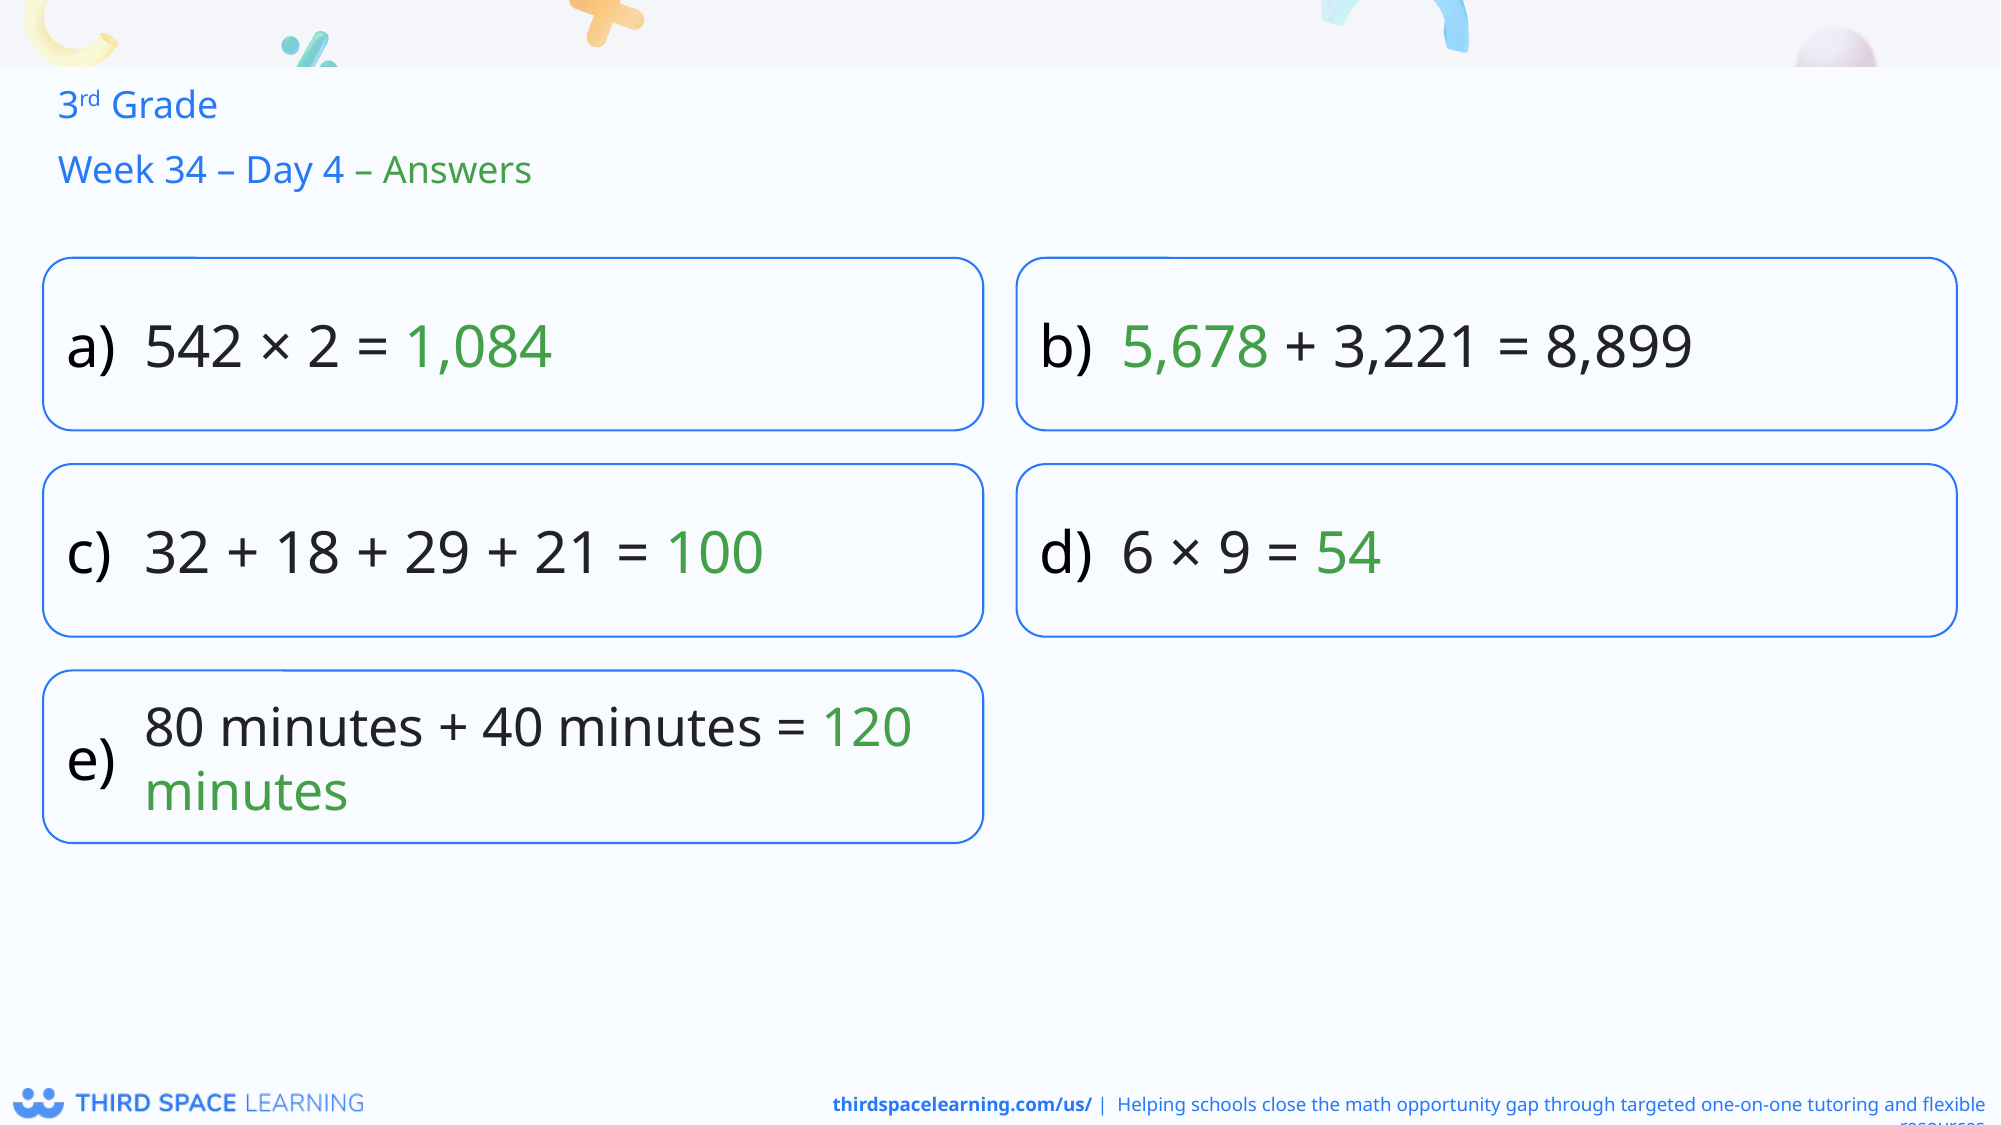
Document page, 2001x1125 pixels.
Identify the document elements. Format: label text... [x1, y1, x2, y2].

list 80 minutes + 40 minutes = 120 minutes [129, 684, 962, 829]
list 542 × 2 = 1,084 [129, 272, 962, 416]
picture [13, 1088, 365, 1119]
list 5,678 + 3,221 = 8,899 [1106, 272, 1939, 416]
list 6 × 9 = 54 [1106, 478, 1939, 623]
text_box 3rd Grade Week 34 – Day 4 – Answers [43, 73, 705, 212]
list 32 + 18 + 29 + 21 = 100 [129, 478, 962, 623]
picture [0, 0, 2000, 67]
